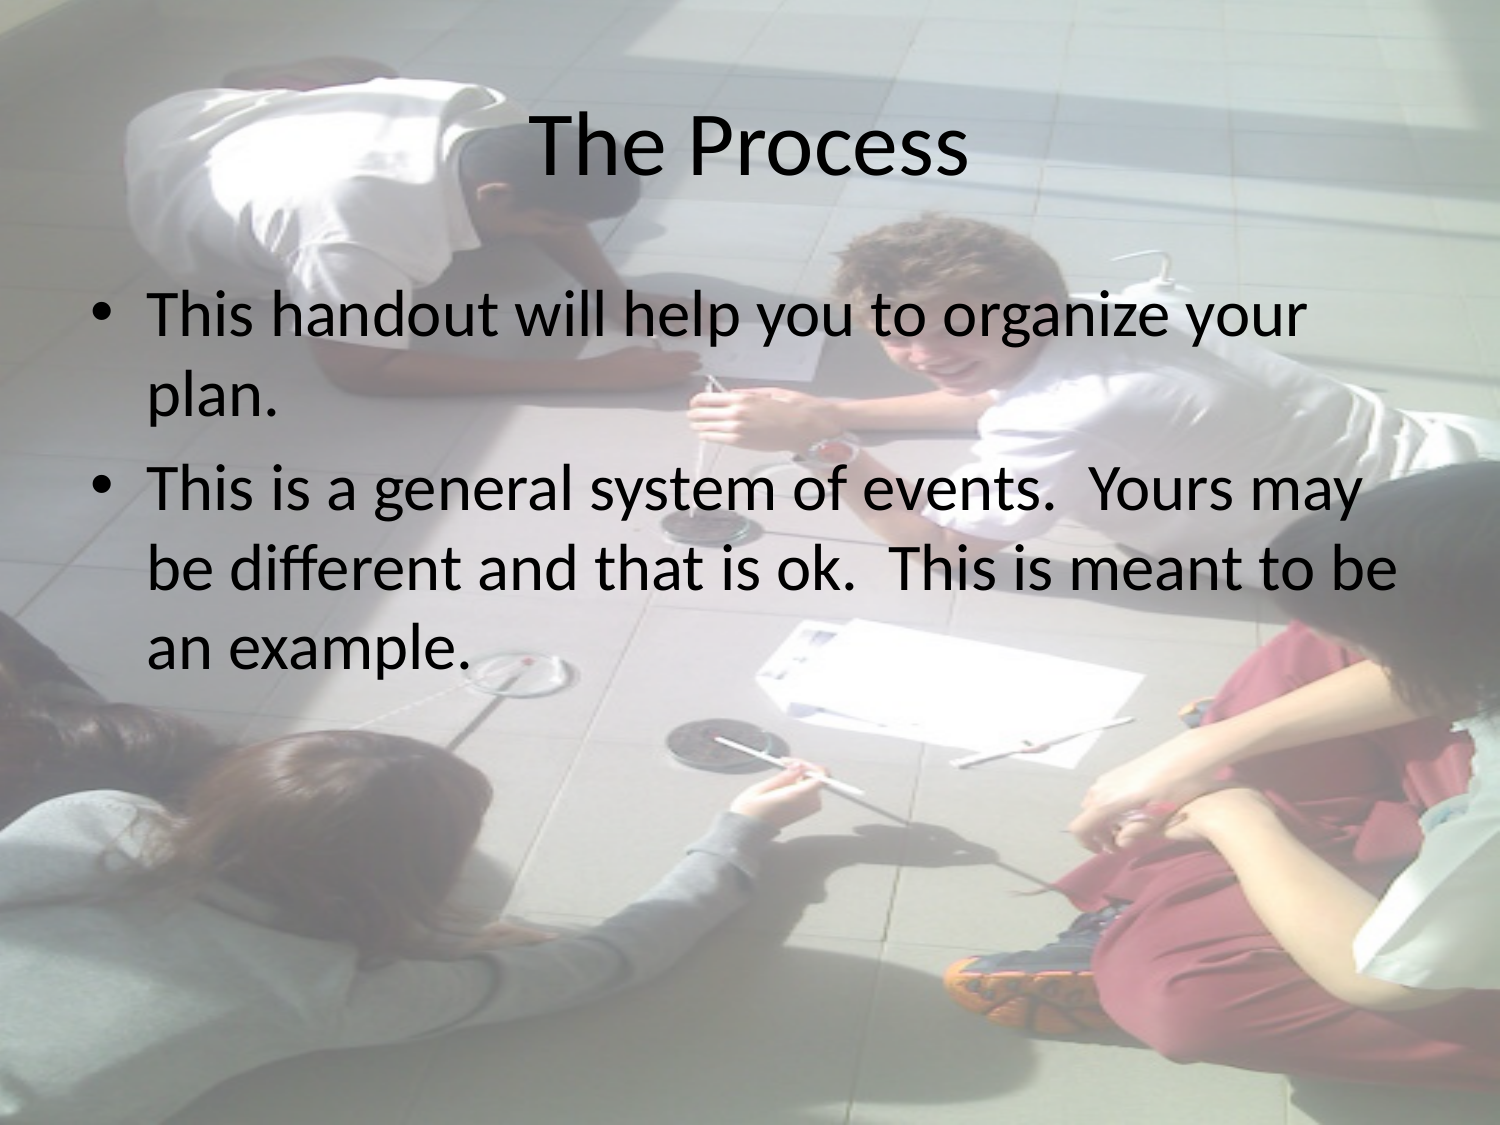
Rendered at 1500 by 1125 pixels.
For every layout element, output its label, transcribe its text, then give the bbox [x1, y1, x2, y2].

title The Process [75, 45, 1425, 233]
list This handout will help you to organize your plan. This is a general system of events. Yours may be different and that is ok. This is meant to be an example. [75, 262, 1425, 1005]
